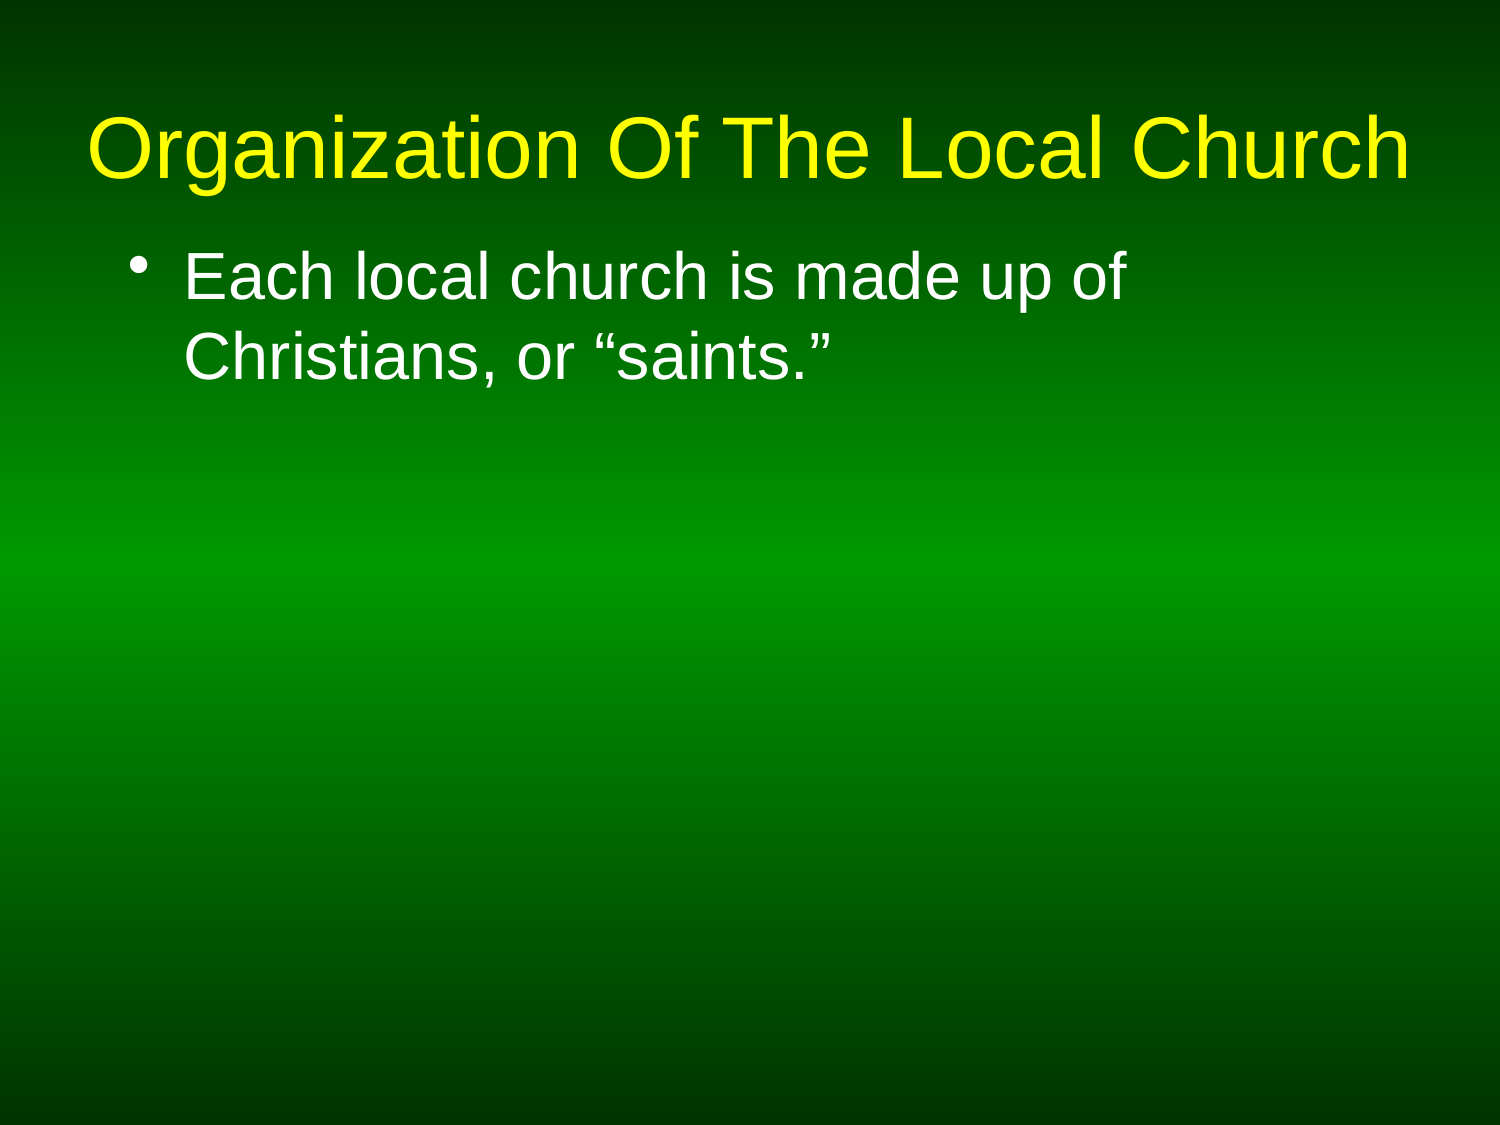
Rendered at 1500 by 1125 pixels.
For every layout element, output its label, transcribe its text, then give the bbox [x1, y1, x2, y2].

list Each local church is made up of Christians, or “saints.” [112, 224, 1463, 1125]
title Organization Of The Local Church [37, 50, 1463, 238]
